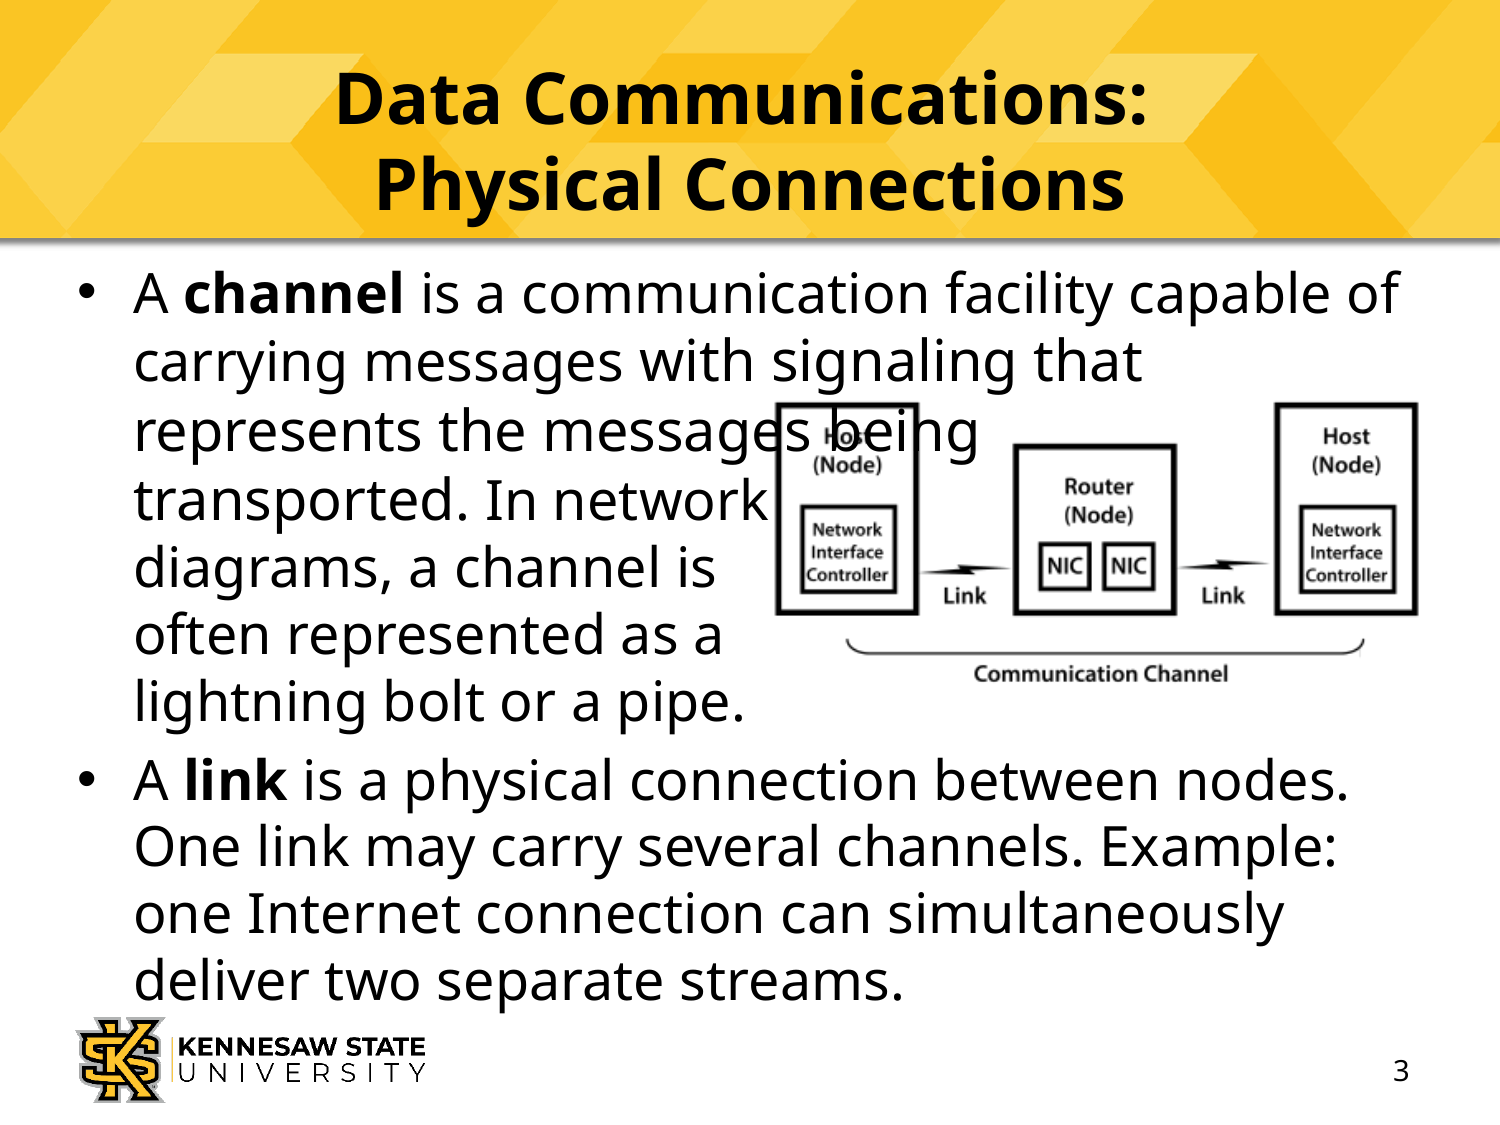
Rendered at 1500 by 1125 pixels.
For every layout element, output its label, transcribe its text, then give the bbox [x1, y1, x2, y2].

slide_number 3 [1074, 1042, 1425, 1103]
picture [75, 1025, 425, 1103]
list A channel is a communication facility capable of carrying messages with signaling that represents the messages being transported. In network diagrams, a channel is often represented as a lightning bolt or a pipe. A link is a physical connection between nodes. One link may carry several channels. Example: one Internet connection can simultaneously deliver two separate streams. [62, 249, 1438, 1025]
picture [737, 312, 1481, 726]
title Data Communications: Physical Connections [75, 45, 1425, 233]
picture [0, 0, 1500, 251]
